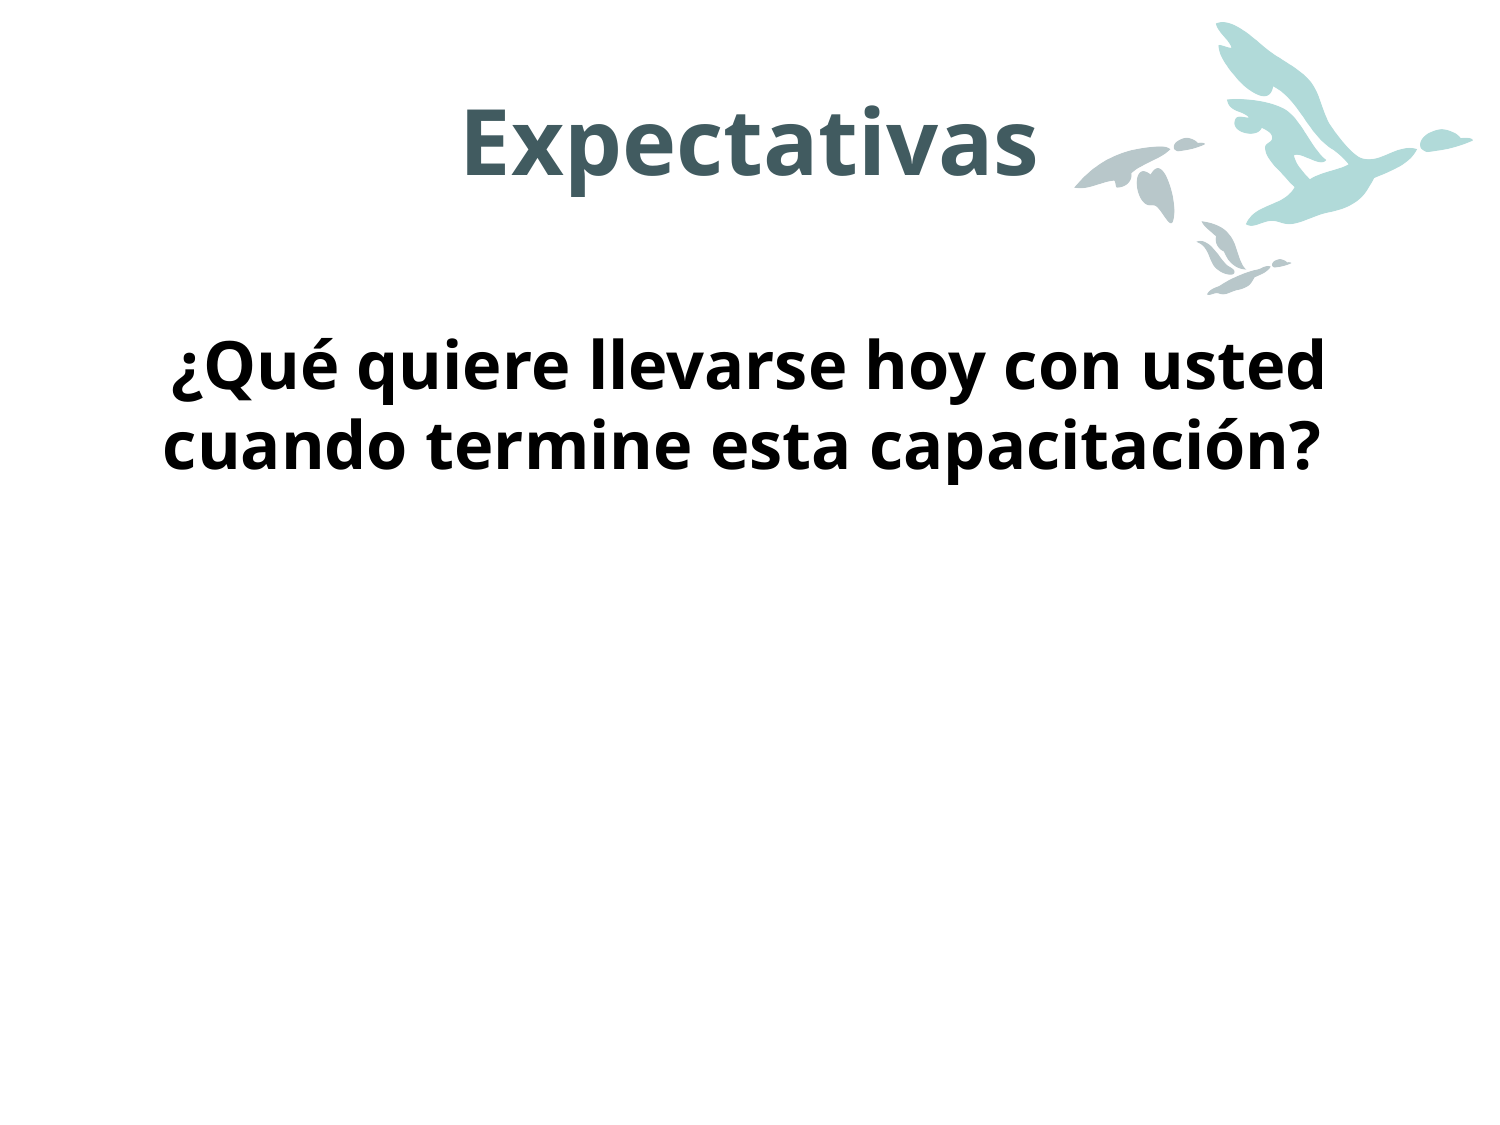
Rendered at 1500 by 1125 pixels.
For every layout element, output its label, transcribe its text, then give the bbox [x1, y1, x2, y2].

list ¿Qué quiere llevarse hoy con usted cuando termine esta capacitación? [75, 315, 1425, 1005]
title Expectativas [75, 45, 1425, 233]
